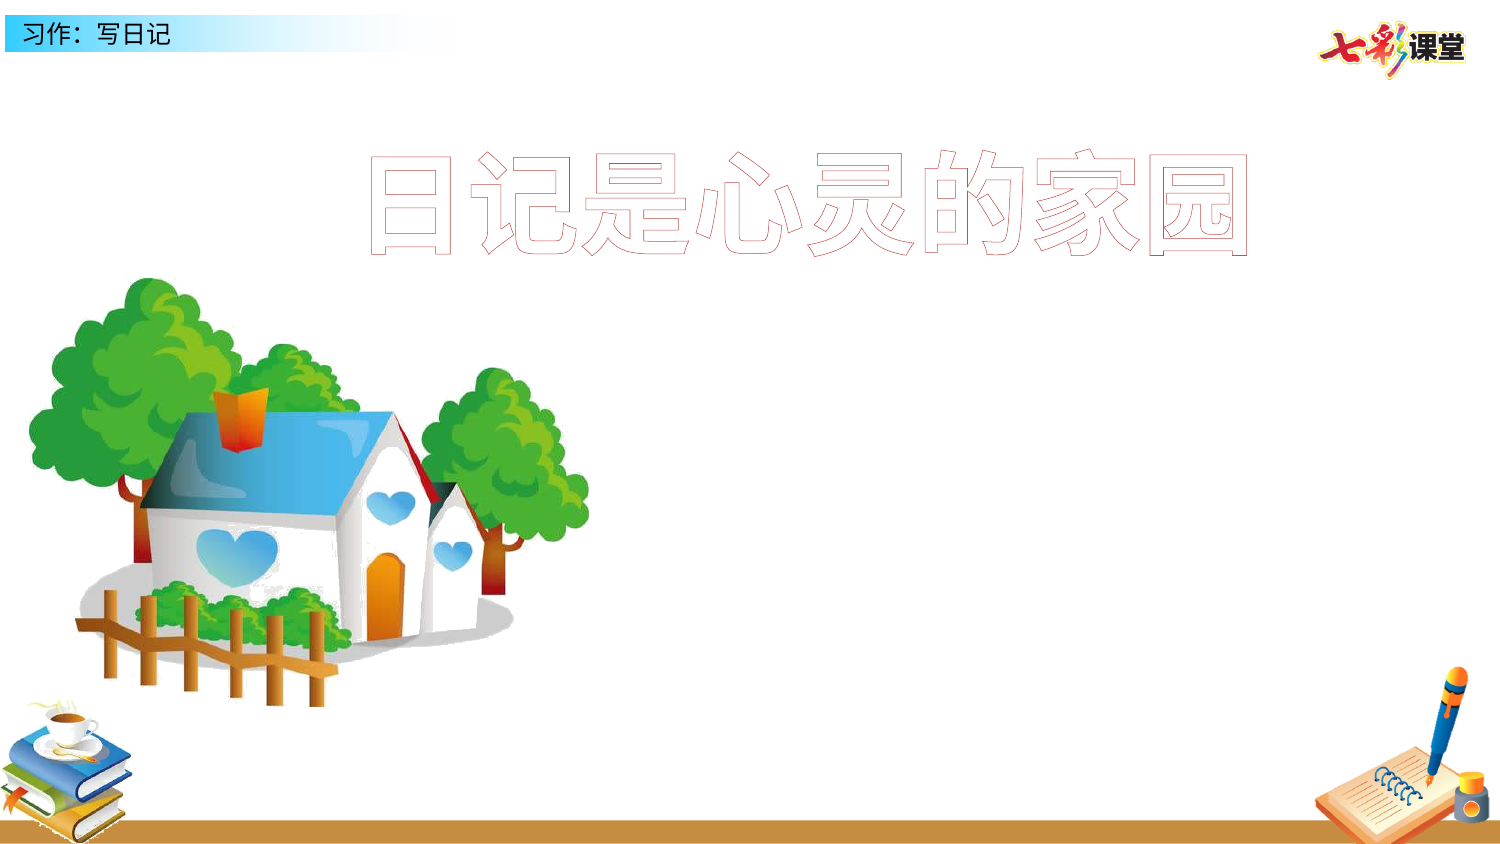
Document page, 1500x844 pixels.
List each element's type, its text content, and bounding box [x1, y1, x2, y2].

text_box 日记是心灵的家园 [343, 127, 1344, 274]
picture [1303, 652, 1500, 844]
picture [0, 277, 589, 844]
picture [1316, 20, 1468, 80]
